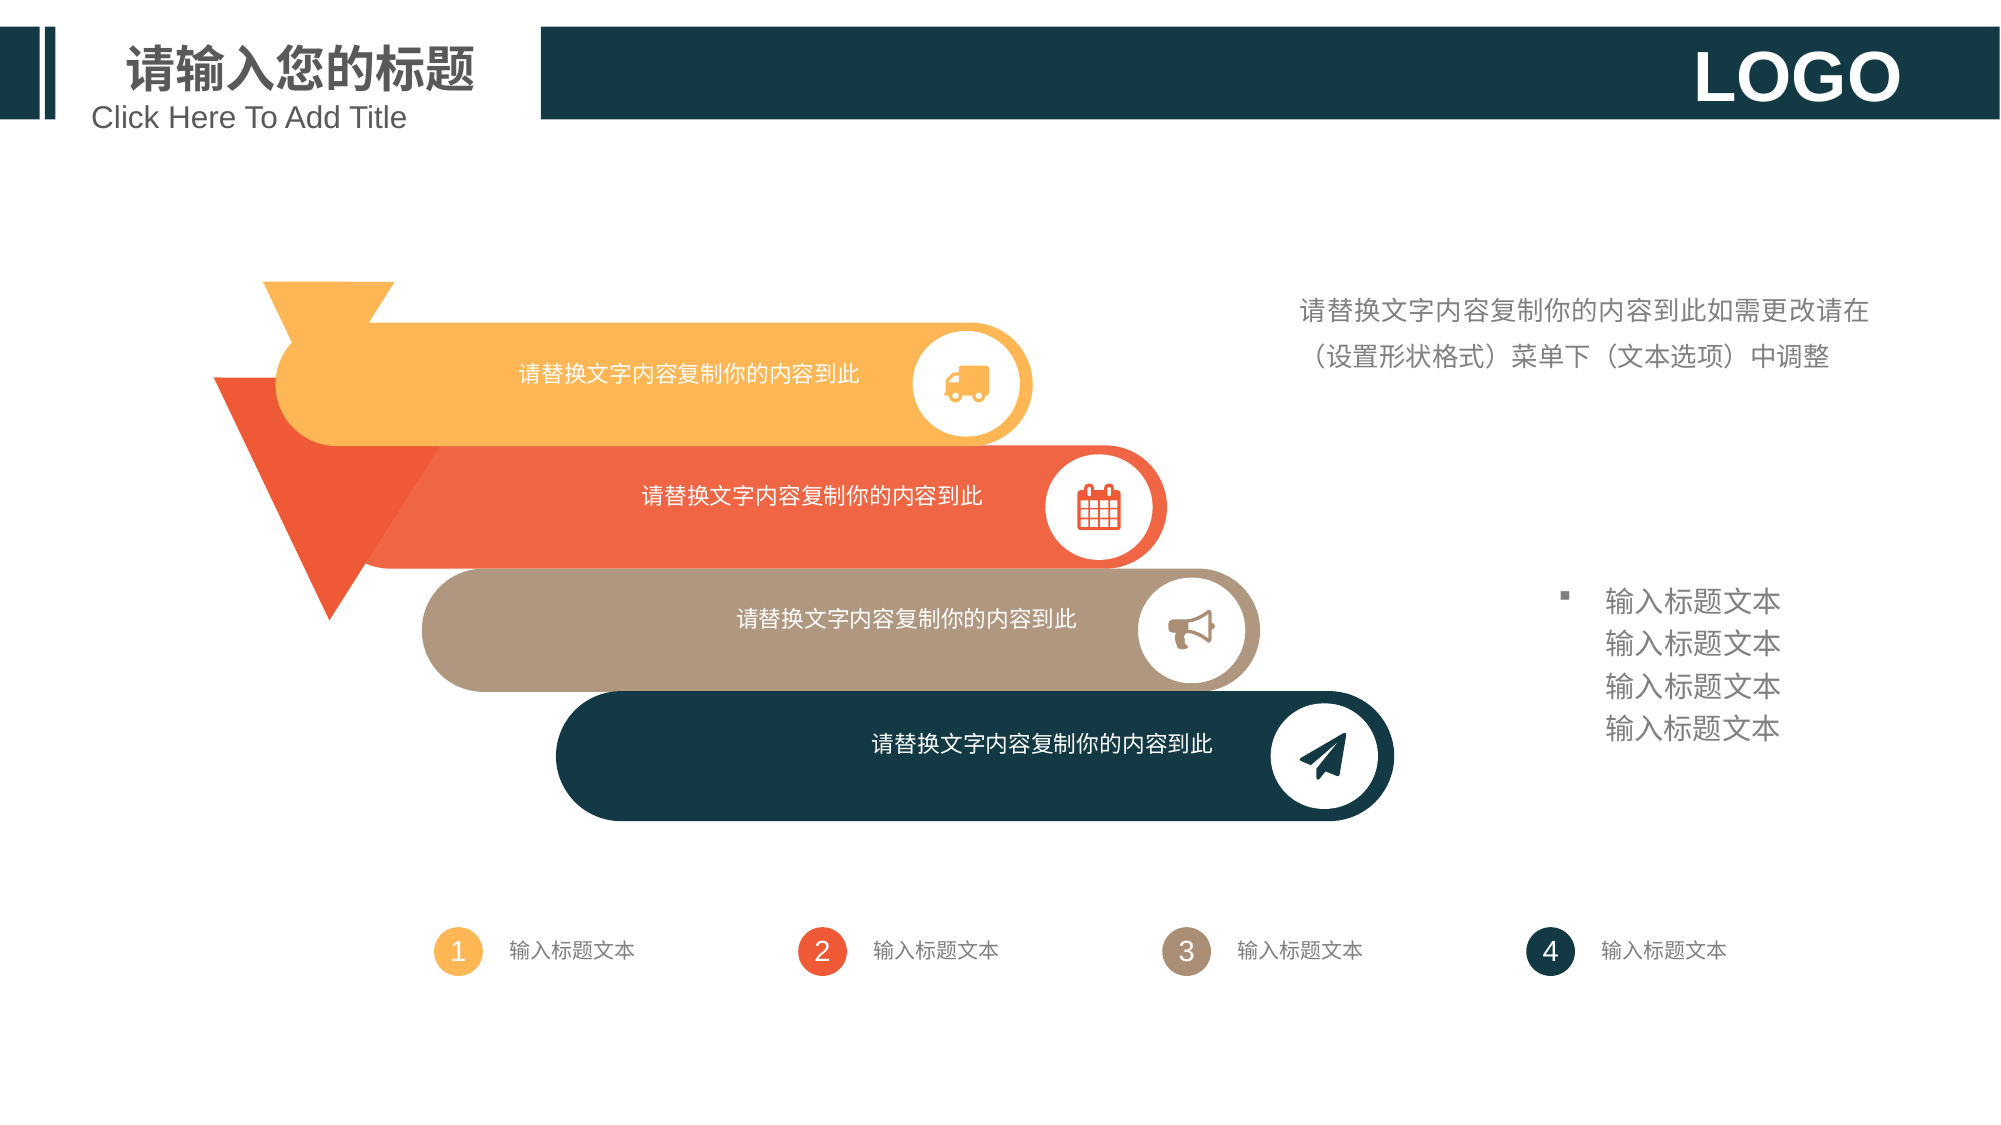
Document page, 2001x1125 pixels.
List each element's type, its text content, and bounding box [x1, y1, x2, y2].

text_box 输入标题文本 输入标题文本 输入标题文本 输入标题文本 [1558, 578, 1783, 861]
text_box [555, 691, 1395, 822]
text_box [434, 927, 1754, 976]
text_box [166, 324, 1167, 569]
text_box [421, 568, 1261, 692]
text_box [239, 255, 1033, 447]
text_box 请替换文字内容复制你的内容到此如需更改请在（设置形状格式）菜单下（文本选项）中调整 [1299, 281, 1871, 409]
